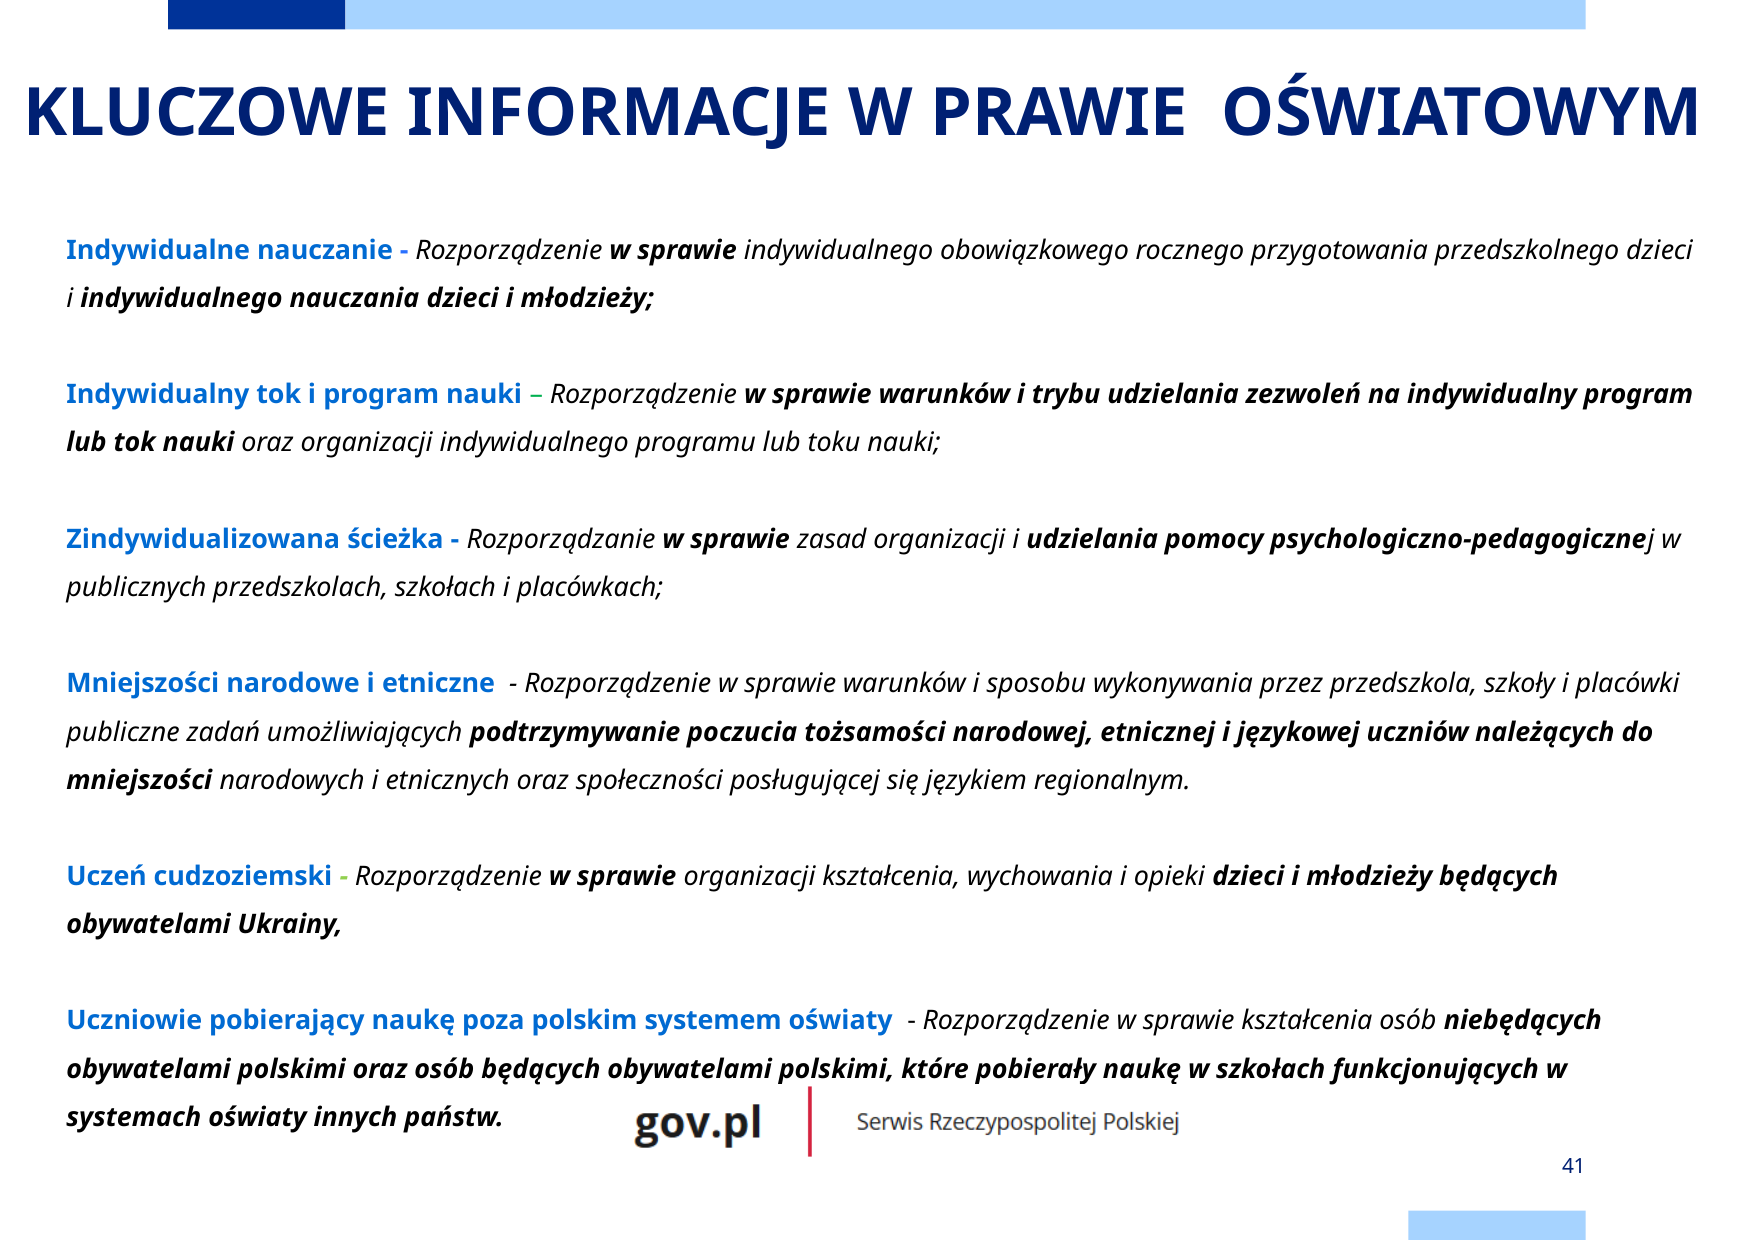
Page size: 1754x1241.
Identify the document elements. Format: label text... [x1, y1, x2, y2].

picture [593, 1084, 1221, 1167]
slide_number 41 [1408, 1151, 1586, 1182]
title KLUCZOWE INFORMACJE W PRAWIE OŚWIATOWYM [0, 73, 1728, 207]
list Indywidualne nauczanie - Rozporządzenie w sprawie indywidualnego obowiązkowego rocznego przygotowania przedszkolnego dzieci i indywidualnego nauczania dzieci i młodzieży; Indywidualny tok i program nauki – Rozporządzenie w sprawie warunków i trybu udzielania zezwoleń na indywidualny program lub tok nauki oraz organizacji indywidualnego programu lub toku nauki; Zindywidualizowana ścieżka - Rozporządzanie w sprawie zasad organizacji i udzielania pomocy psychologiczno-pedagogicznej w publicznych przedszkolach, szkołach i placówkach; Mniejszości narodowe i etniczne - Rozporządzenie w sprawie warunków i sposobu wykonywania przez przedszkola, szkoły i placówki publiczne zadań umożliwiających podtrzymywanie poczucia tożsamości narodowej, etnicznej i językowej uczniów należących do mniejszości narodowych i etnicznych oraz społeczności posługującej się językiem regionalnym. Uczeń cudzoziemski - Rozporządzenie w sprawie organizacji kształcenia, wychowania i opieki dzieci i młodzieży będących obywatelami Ukrainy, Uczniowie pobierający naukę poza polskim systemem oświaty - Rozporządzenie w sprawie kształcenia osób niebędących obywatelami polskimi oraz osób będących obywatelami polskimi, które pobierały naukę w szkołach funkcjonujących w systemach oświaty innych państw. [50, 186, 1704, 1182]
